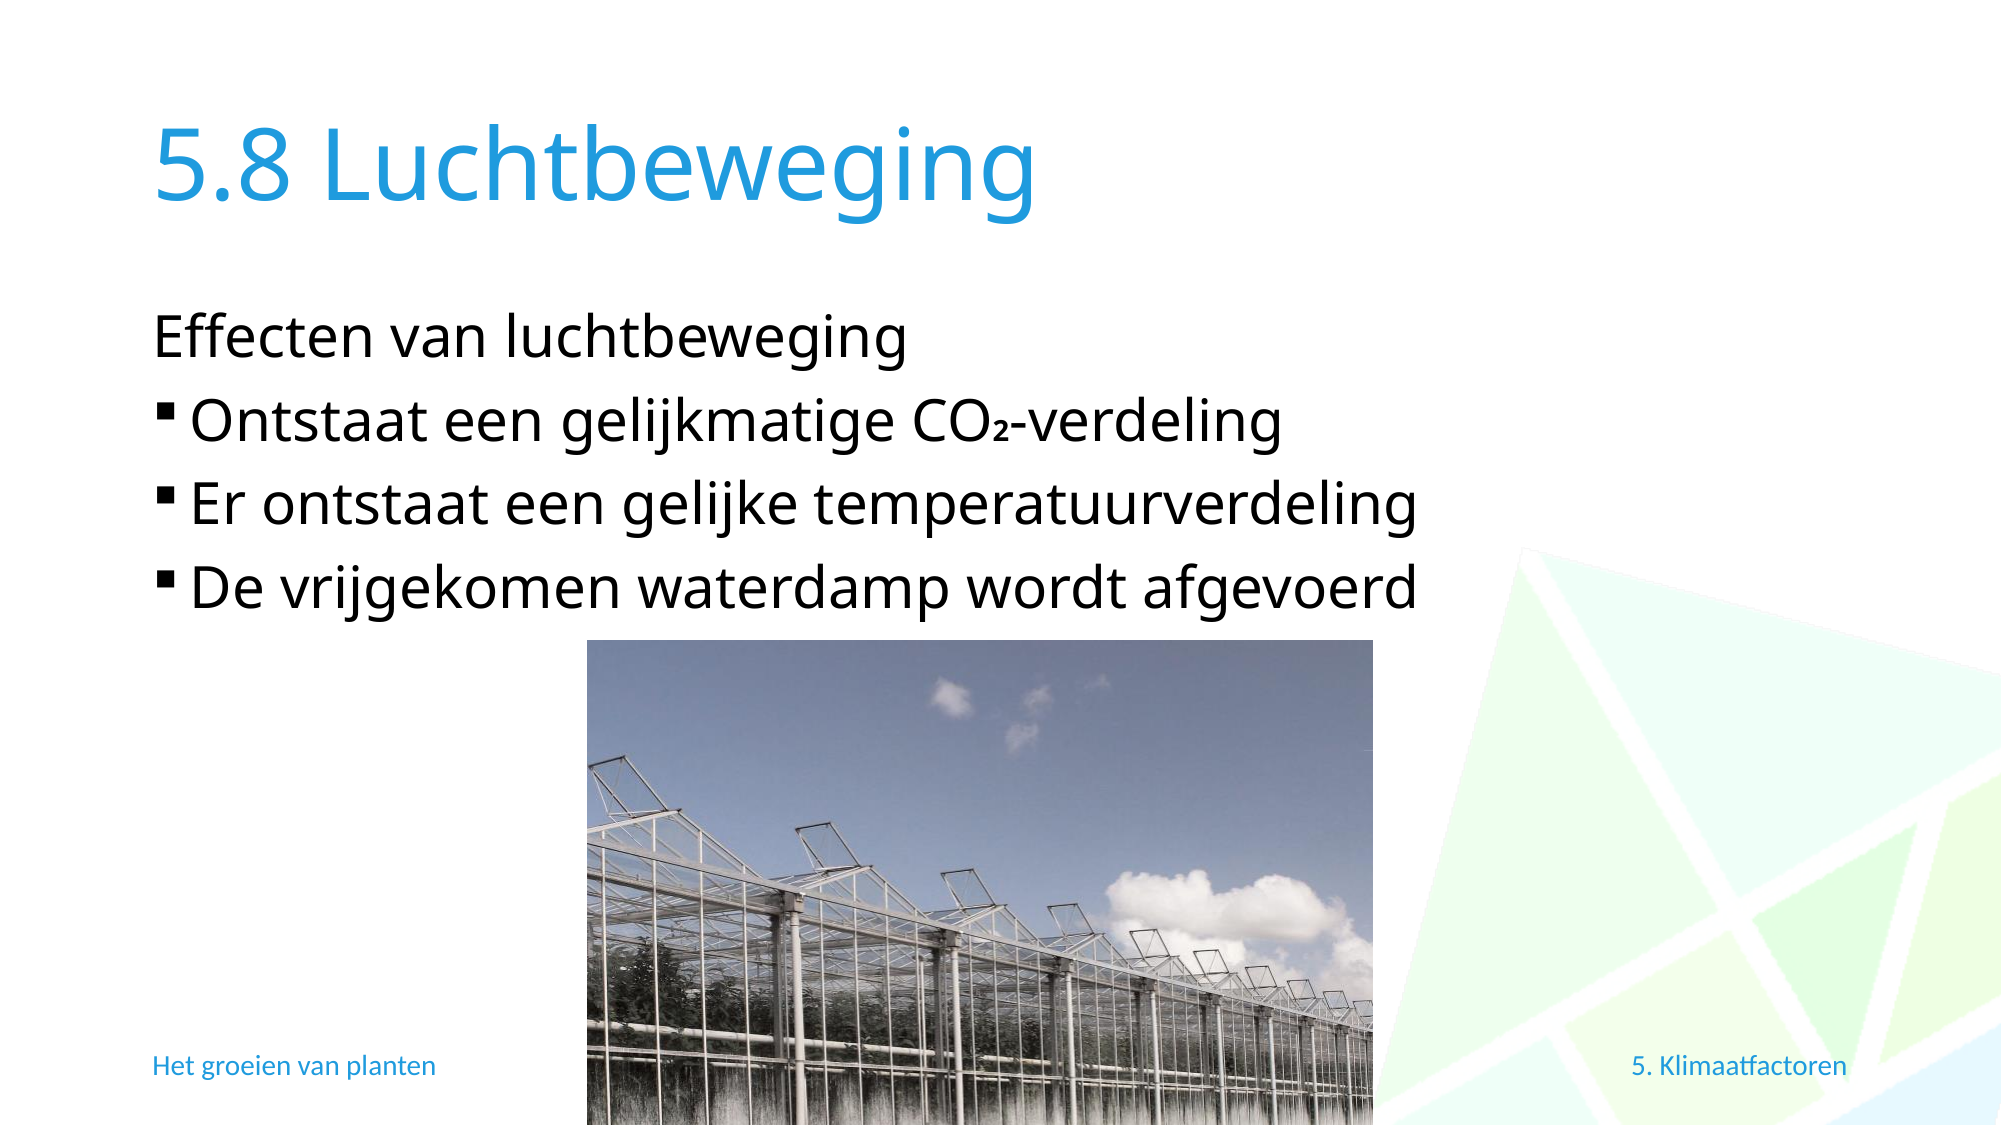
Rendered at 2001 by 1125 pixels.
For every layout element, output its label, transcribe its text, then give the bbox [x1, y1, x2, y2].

title 5.8 Luchtbeweging [137, 59, 1863, 278]
list Effecten van luchtbeweging Ontstaat een gelijkmatige CO2-verdeling Er ontstaat een gelijke temperatuurverdeling De vrijgekomen waterdamp wordt afgevoerd [137, 299, 1863, 1014]
picture [587, 640, 1373, 1125]
list 5. Klimaatfactoren [1412, 1042, 1863, 1103]
list Het groeien van planten [137, 1042, 587, 1103]
